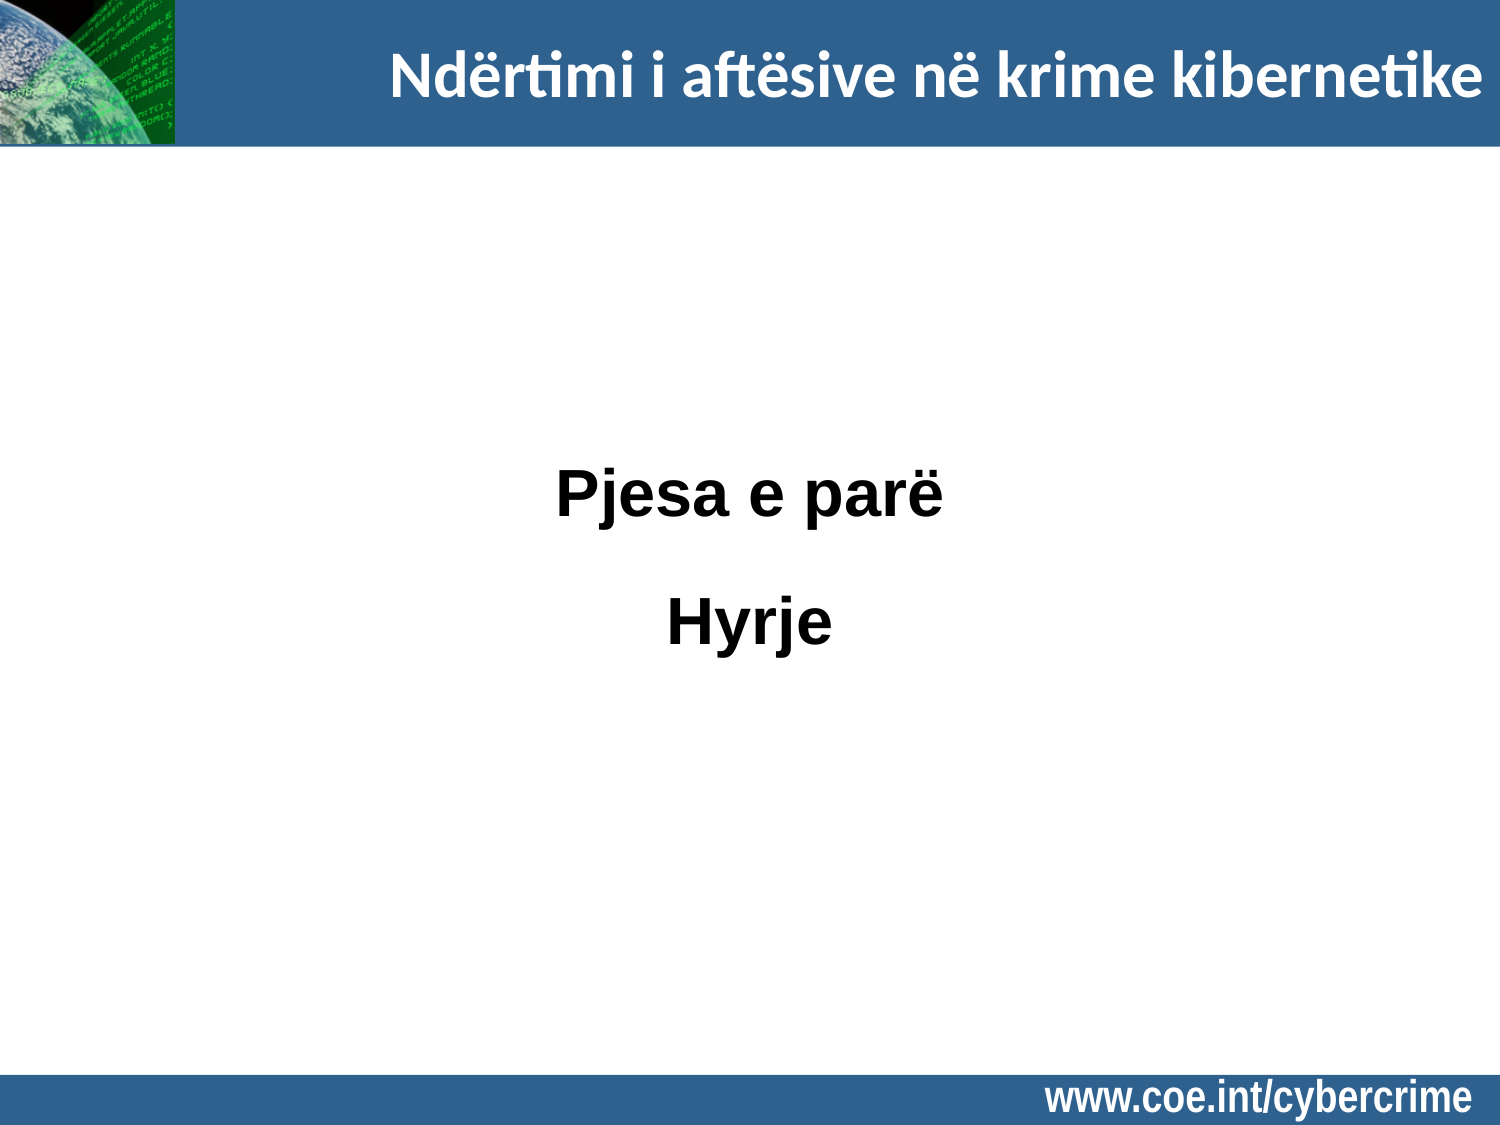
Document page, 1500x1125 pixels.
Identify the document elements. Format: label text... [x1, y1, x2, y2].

picture [0, 0, 175, 144]
text_box Pjesa e parë Hyrje [50, 457, 1450, 665]
text_box www.coe.int/cybercrime [1030, 1059, 1500, 1125]
text_box Ndërtimi i aftësive në krime kibernetike [177, 0, 1500, 149]
text_box [0, 1073, 1030, 1125]
